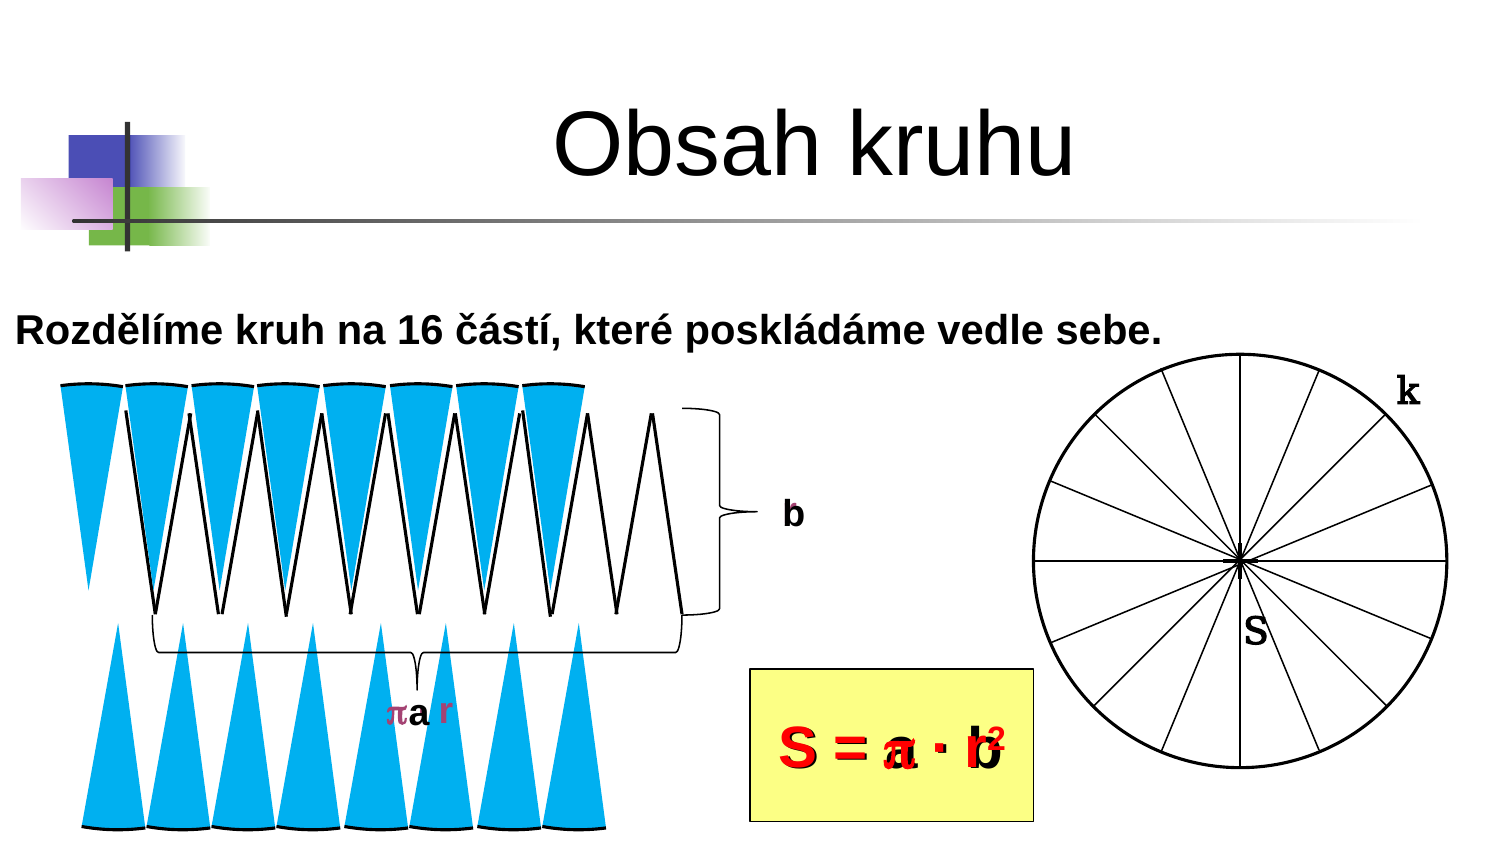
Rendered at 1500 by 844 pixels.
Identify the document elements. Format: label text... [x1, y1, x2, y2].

text_box [409, 739, 474, 830]
text_box [477, 653, 542, 830]
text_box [257, 410, 287, 617]
text_box [390, 383, 453, 411]
text_box [1050, 571, 1232, 752]
text_box b [767, 481, 821, 542]
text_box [418, 413, 455, 615]
text_box [125, 383, 188, 411]
text_box [1270, 568, 1447, 638]
text_box k [1381, 358, 1441, 419]
text_box Rozdělíme kruh na 16 částí, které poskládáme vedle sebe. [0, 295, 1223, 361]
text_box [154, 413, 191, 615]
text_box [1033, 568, 1219, 642]
text_box [522, 383, 585, 411]
text_box [191, 383, 255, 412]
text_box [211, 653, 276, 830]
text_box [750, 788, 1034, 822]
text_box [1248, 370, 1381, 549]
text_box [435, 653, 454, 679]
text_box [344, 653, 409, 830]
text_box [286, 413, 322, 615]
text_box [146, 653, 211, 830]
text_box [483, 413, 518, 615]
text_box Obsah kruhu [206, 76, 1424, 201]
text_box [1033, 482, 1232, 560]
text_box [81, 623, 146, 830]
text_box [257, 383, 320, 411]
text_box a [393, 680, 446, 741]
text_box [750, 669, 1034, 702]
text_box [456, 383, 519, 411]
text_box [221, 413, 253, 615]
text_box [554, 413, 585, 615]
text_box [618, 413, 652, 615]
text_box [1162, 586, 1232, 768]
text_box S = p ∙ r2 [750, 702, 1034, 787]
text_box [60, 383, 123, 591]
text_box [152, 622, 682, 679]
text_box [1095, 370, 1232, 549]
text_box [387, 413, 416, 615]
text_box [1248, 419, 1447, 560]
text_box [1163, 354, 1234, 535]
text_box [542, 653, 607, 830]
text_box [276, 653, 341, 830]
text_box [682, 408, 758, 616]
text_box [324, 413, 347, 615]
text_box [1246, 354, 1318, 537]
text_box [456, 413, 481, 615]
text_box [323, 383, 386, 411]
text_box p ∙ r [371, 679, 476, 739]
text_box [1050, 415, 1232, 554]
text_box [522, 410, 551, 617]
text_box [1248, 570, 1432, 768]
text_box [653, 413, 683, 615]
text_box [587, 413, 618, 615]
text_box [193, 413, 219, 615]
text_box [349, 413, 386, 615]
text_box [125, 410, 156, 615]
